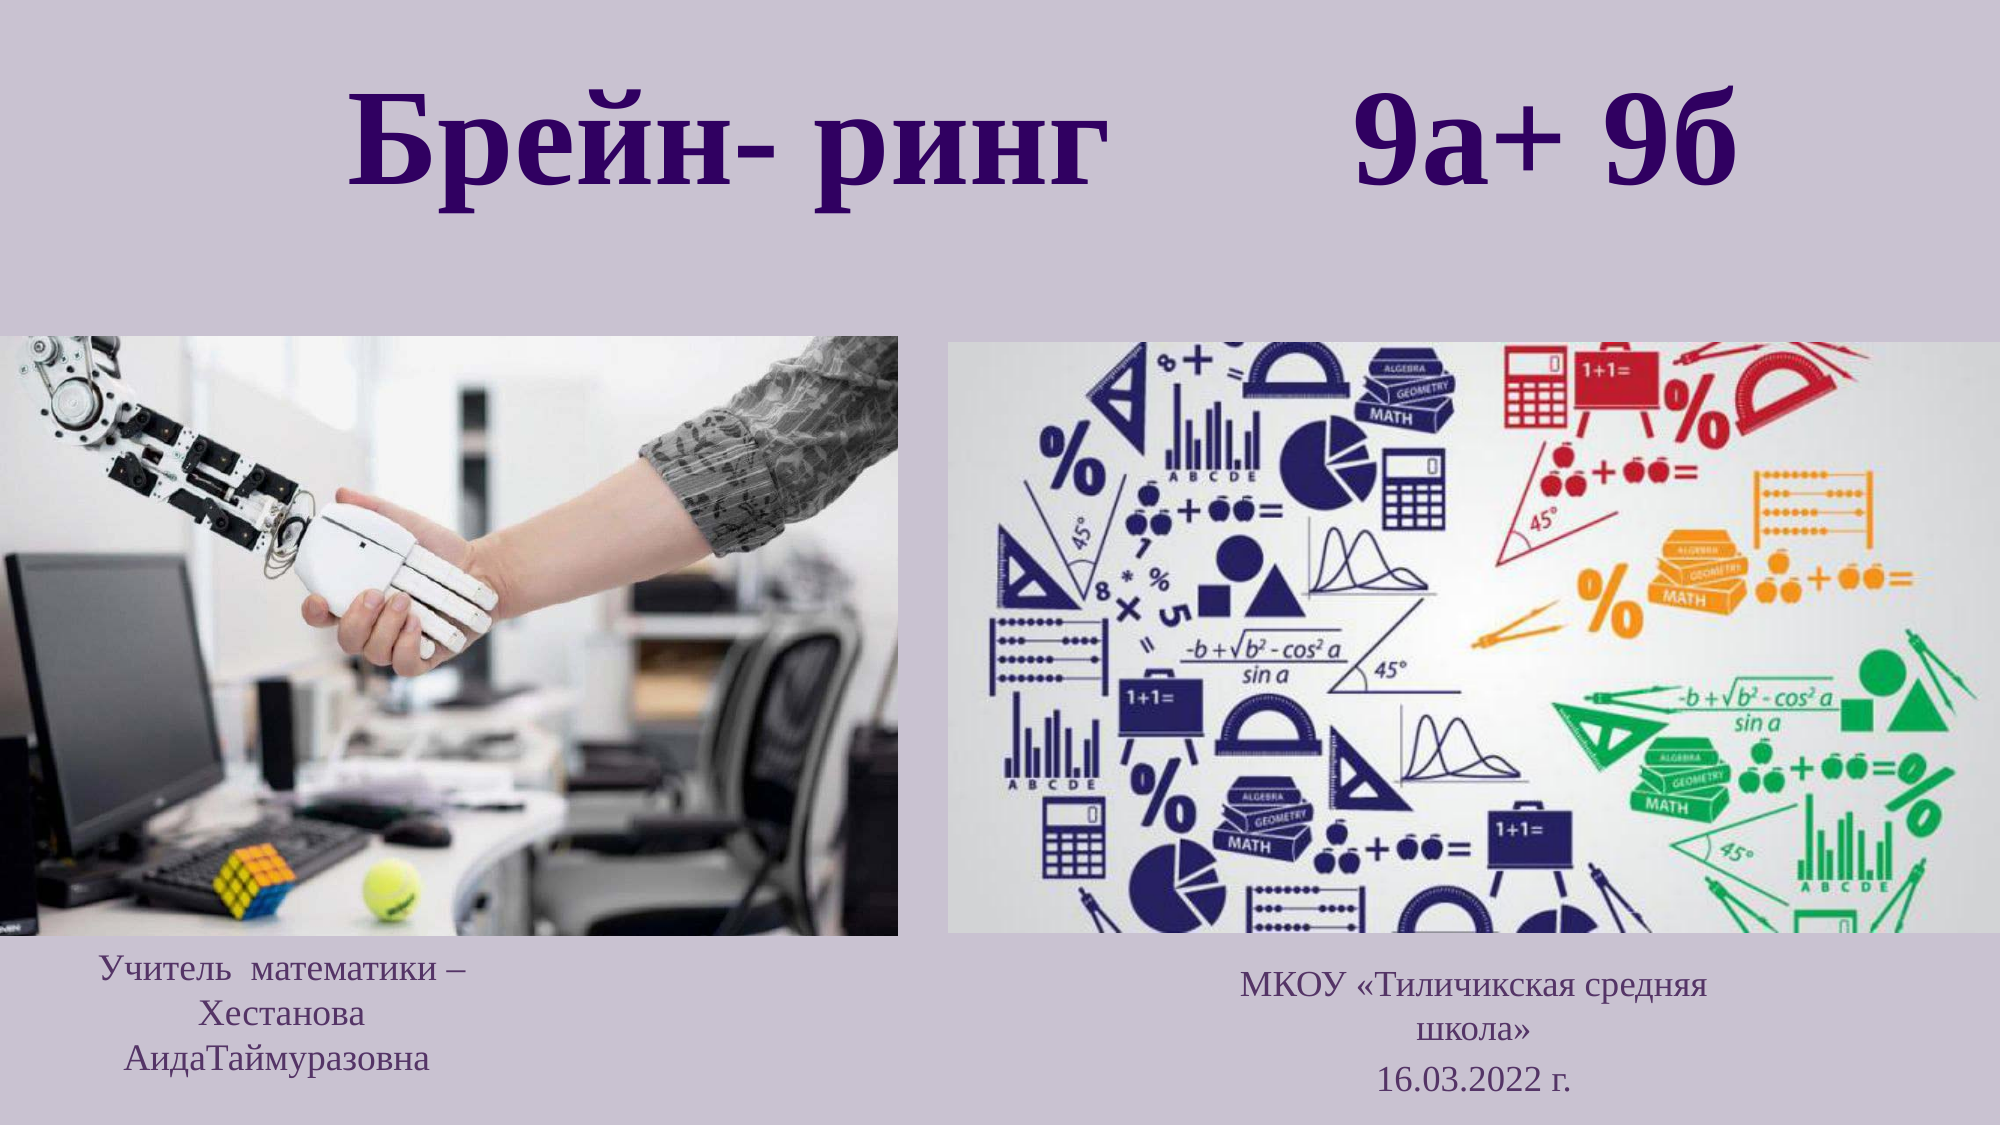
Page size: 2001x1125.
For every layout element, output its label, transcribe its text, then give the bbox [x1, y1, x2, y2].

text_box Учитель математики –Хестанова АидаТаймуразовна [71, 943, 493, 1086]
text_box Брейн- ринг 9а+ 9б [124, 39, 1964, 220]
picture [947, 341, 2000, 933]
picture [0, 336, 898, 936]
subtitle МКОУ «Тиличикская средняя школа» 16.03.2022 г. [1209, 951, 1739, 1108]
